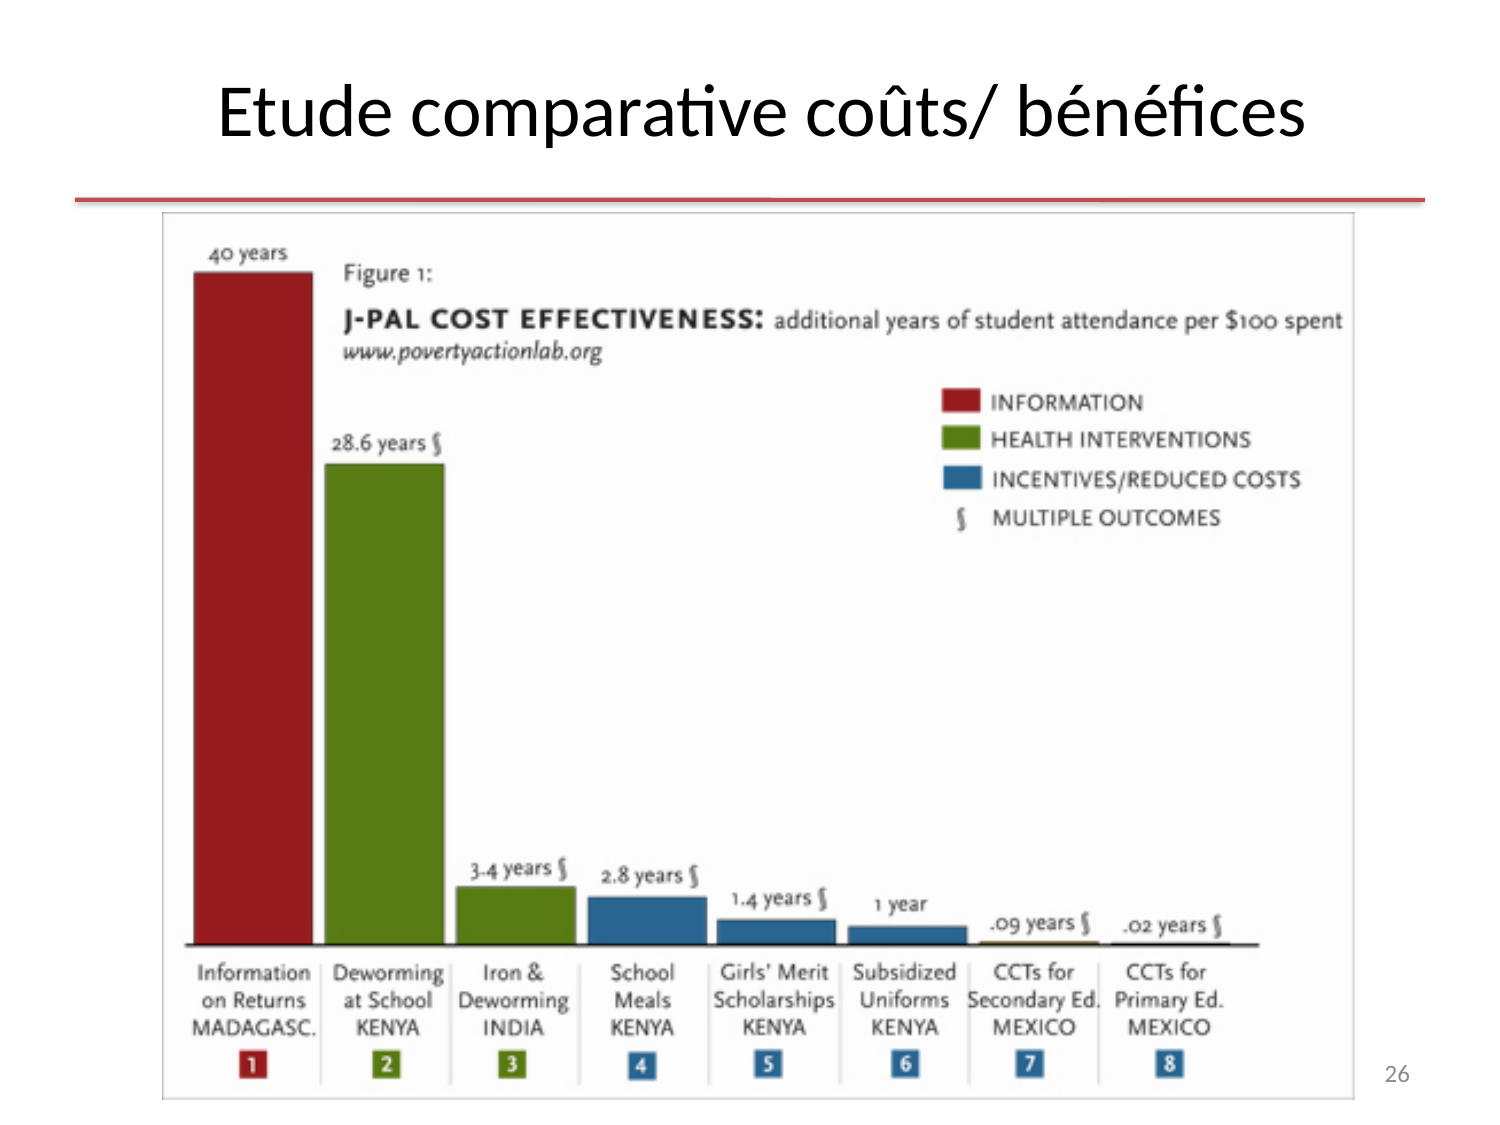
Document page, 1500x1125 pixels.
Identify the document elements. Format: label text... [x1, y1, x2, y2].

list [162, 212, 1356, 1101]
slide_number 26 [1358, 1042, 1425, 1103]
text_box Etude comparative coûts/ bénéfices [12, 12, 1500, 200]
